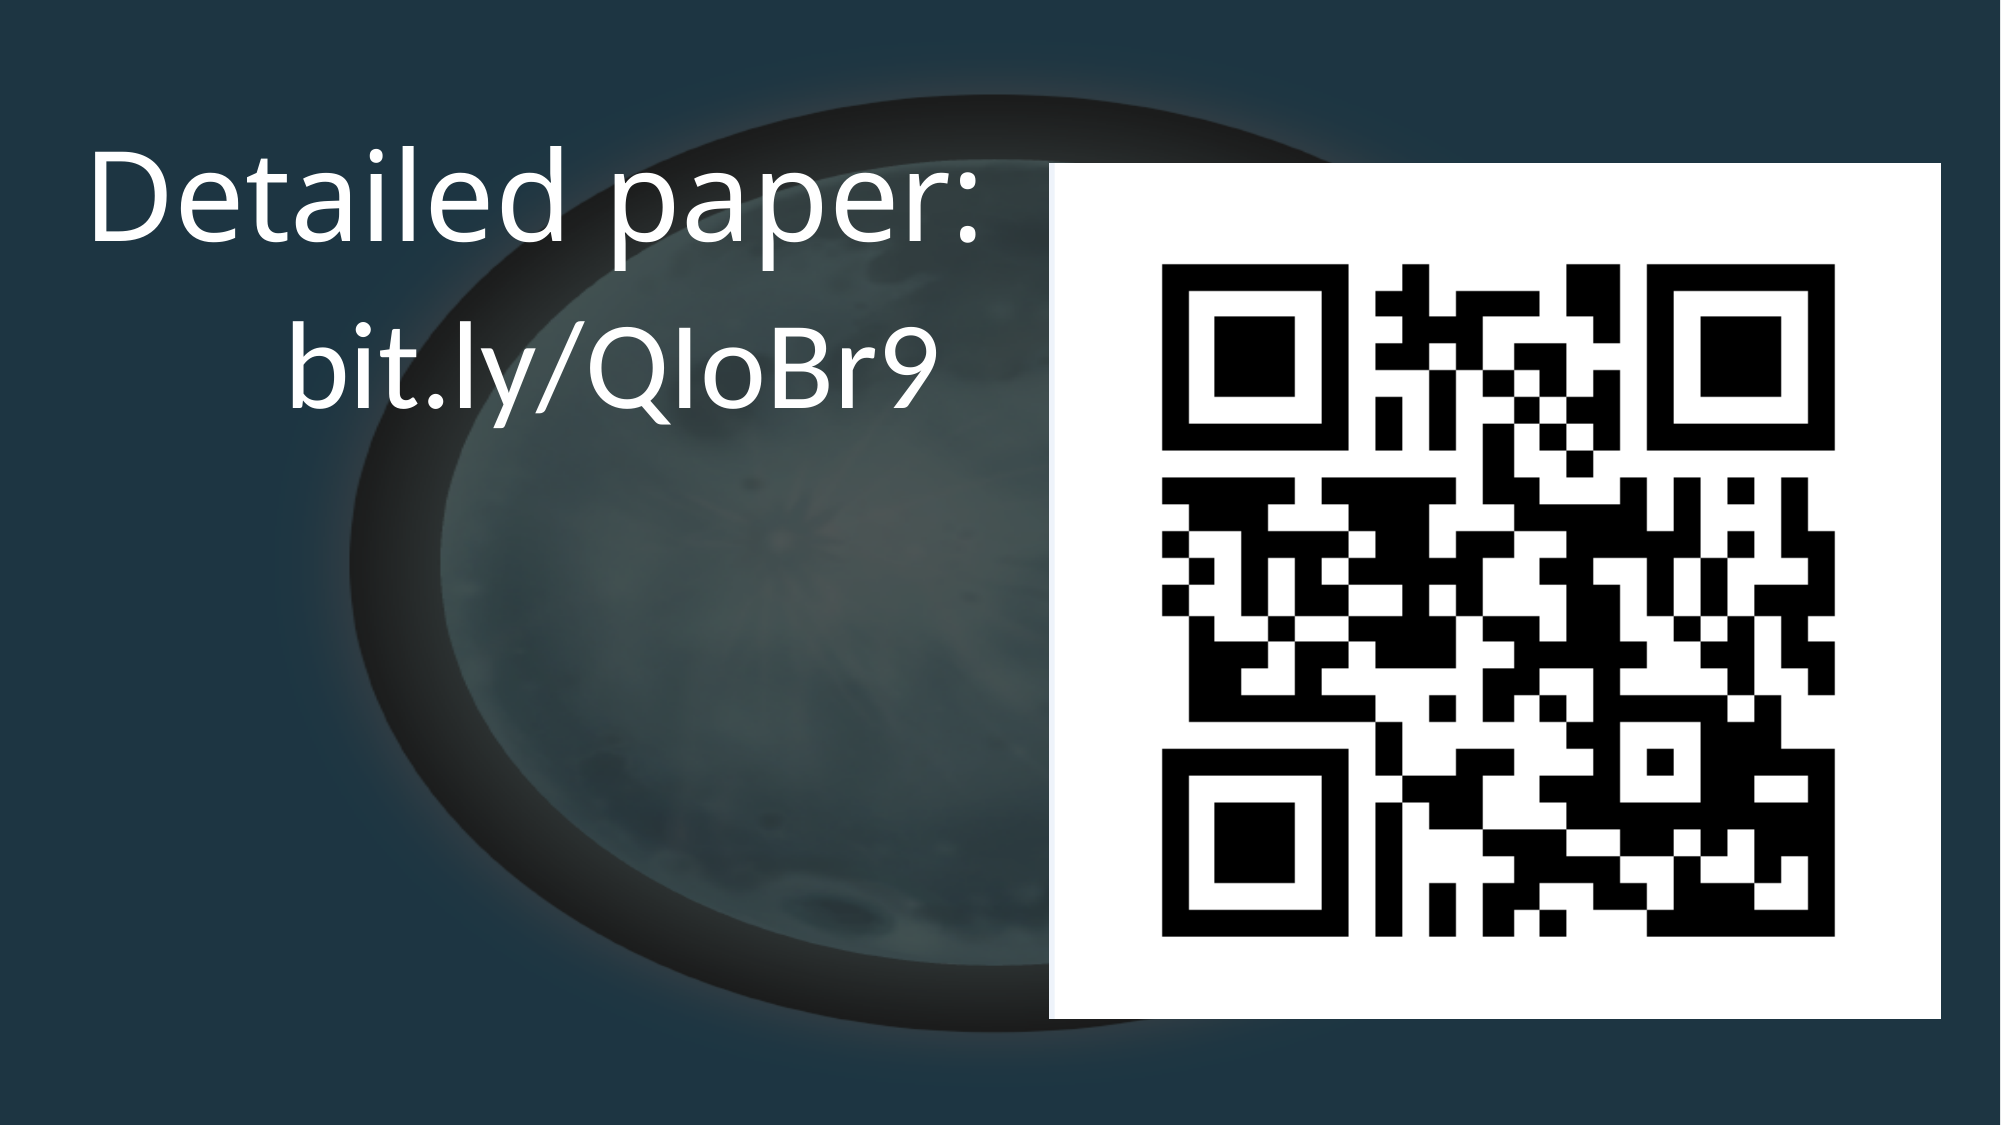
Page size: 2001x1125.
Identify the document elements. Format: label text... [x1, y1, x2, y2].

text_box bit.ly/QIoBr9 [269, 276, 957, 441]
title Detailed paper: [62, 50, 1007, 277]
picture [0, 0, 2001, 1125]
